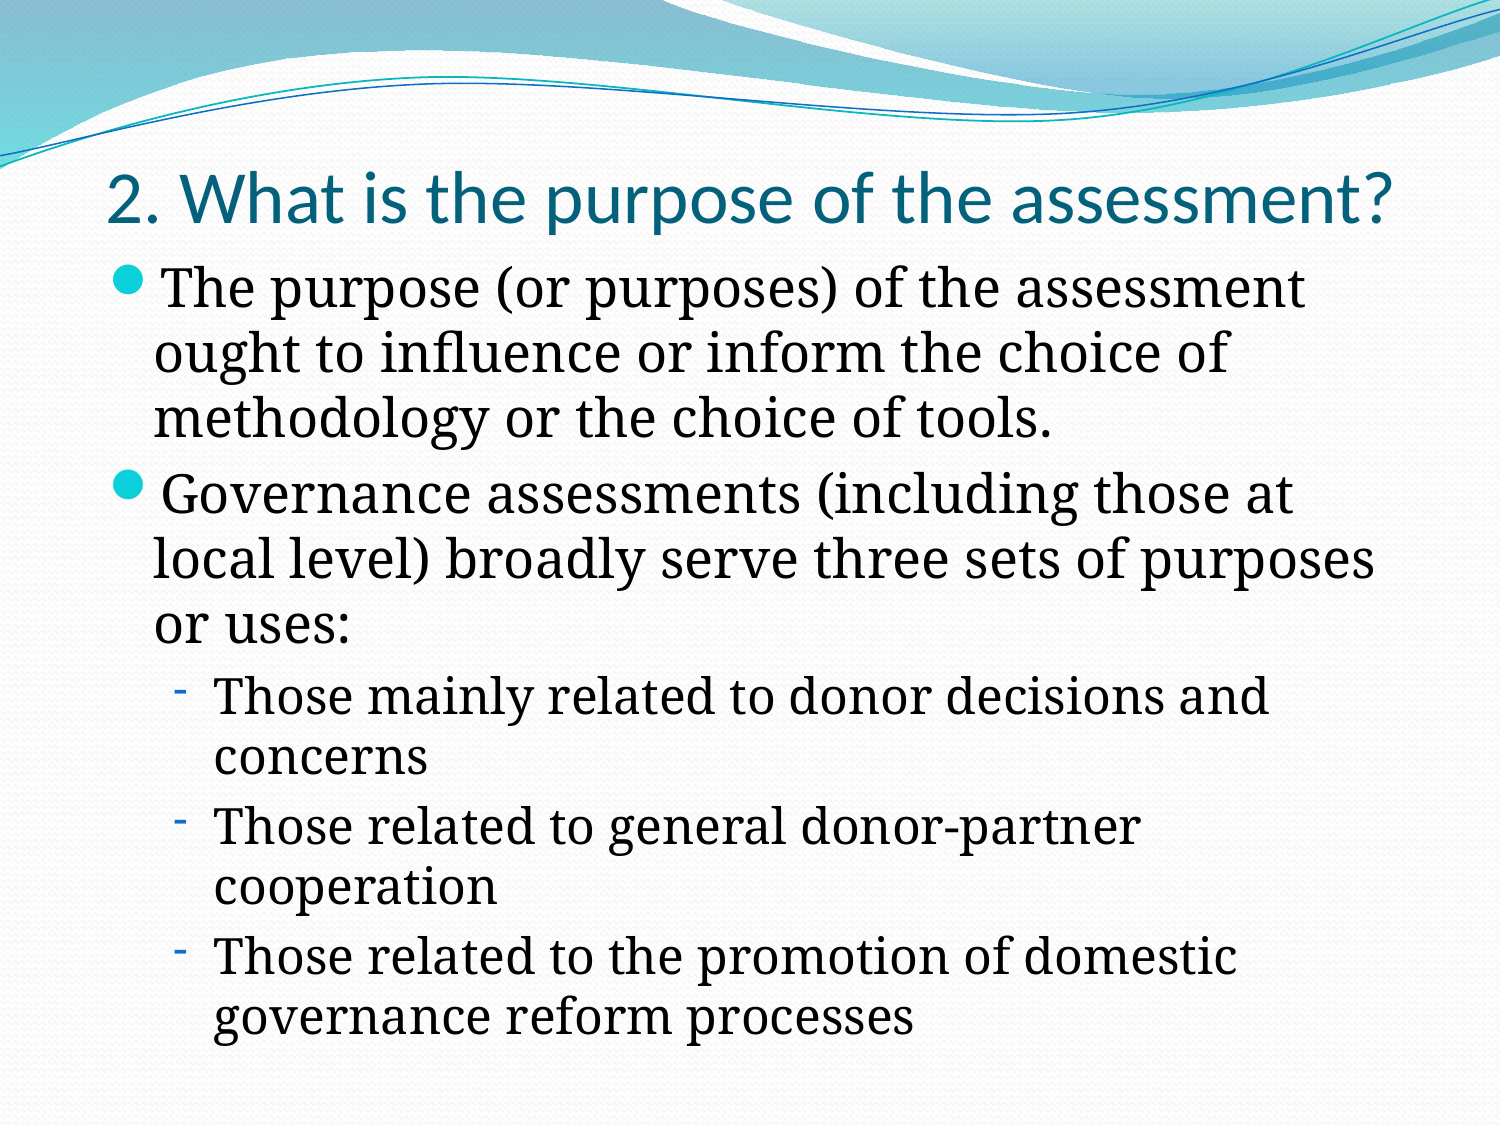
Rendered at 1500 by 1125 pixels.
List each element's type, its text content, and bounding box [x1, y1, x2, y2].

title 2. What is the purpose of the assessment? [105, 140, 1426, 329]
list The purpose (or purposes) of the assessment ought to influence or inform the choice of methodology or the choice of tools. Governance assessments (including those at local level) broadly serve three sets of purposes or uses: Those mainly related to donor decisions and concerns Those related to general donor-partner cooperation Those related to the promotion of domestic governance reform processes [93, 245, 1395, 967]
